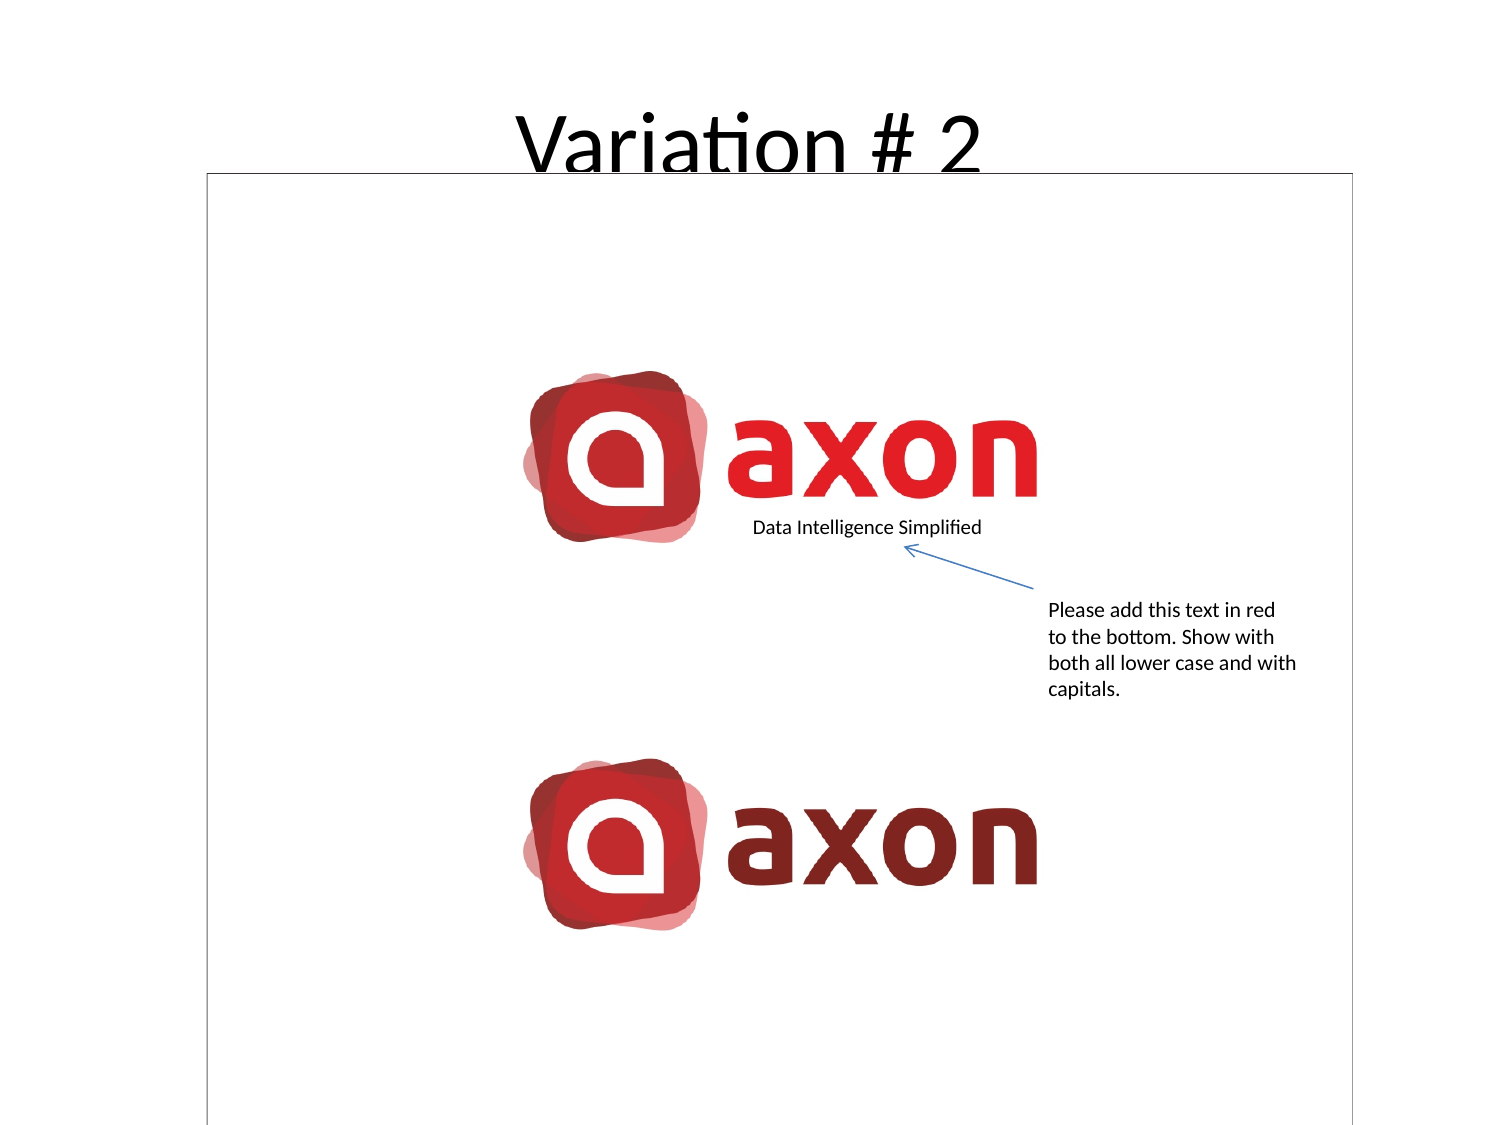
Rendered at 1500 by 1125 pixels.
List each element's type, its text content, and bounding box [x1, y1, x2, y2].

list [206, 172, 1353, 1125]
title Variation # 2 [75, 45, 1425, 233]
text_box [903, 546, 1034, 589]
